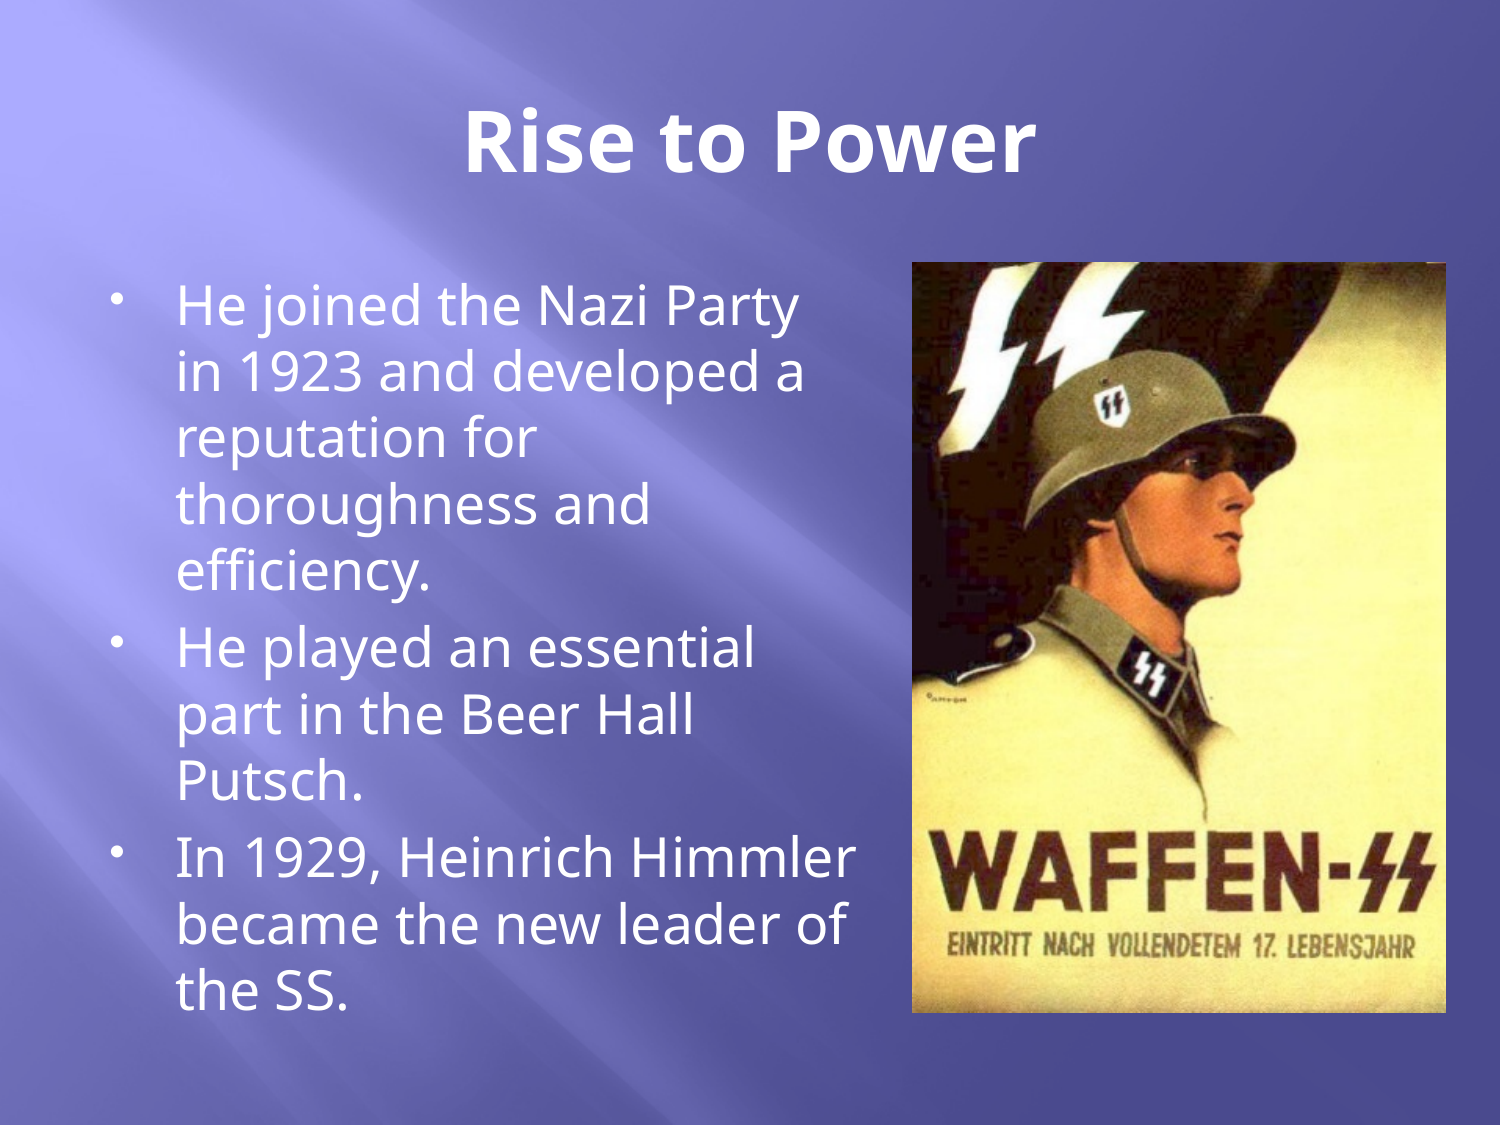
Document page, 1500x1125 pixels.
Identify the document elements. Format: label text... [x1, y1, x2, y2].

list He joined the Nazi Party in 1923 and developed a reputation for thoroughness and efficiency. He played an essential part in the Beer Hall Putsch. In 1929, Heinrich Himmler became the new leader of the SS. [75, 262, 875, 1035]
title Rise to Power [75, 45, 1425, 233]
picture [912, 262, 1446, 1013]
